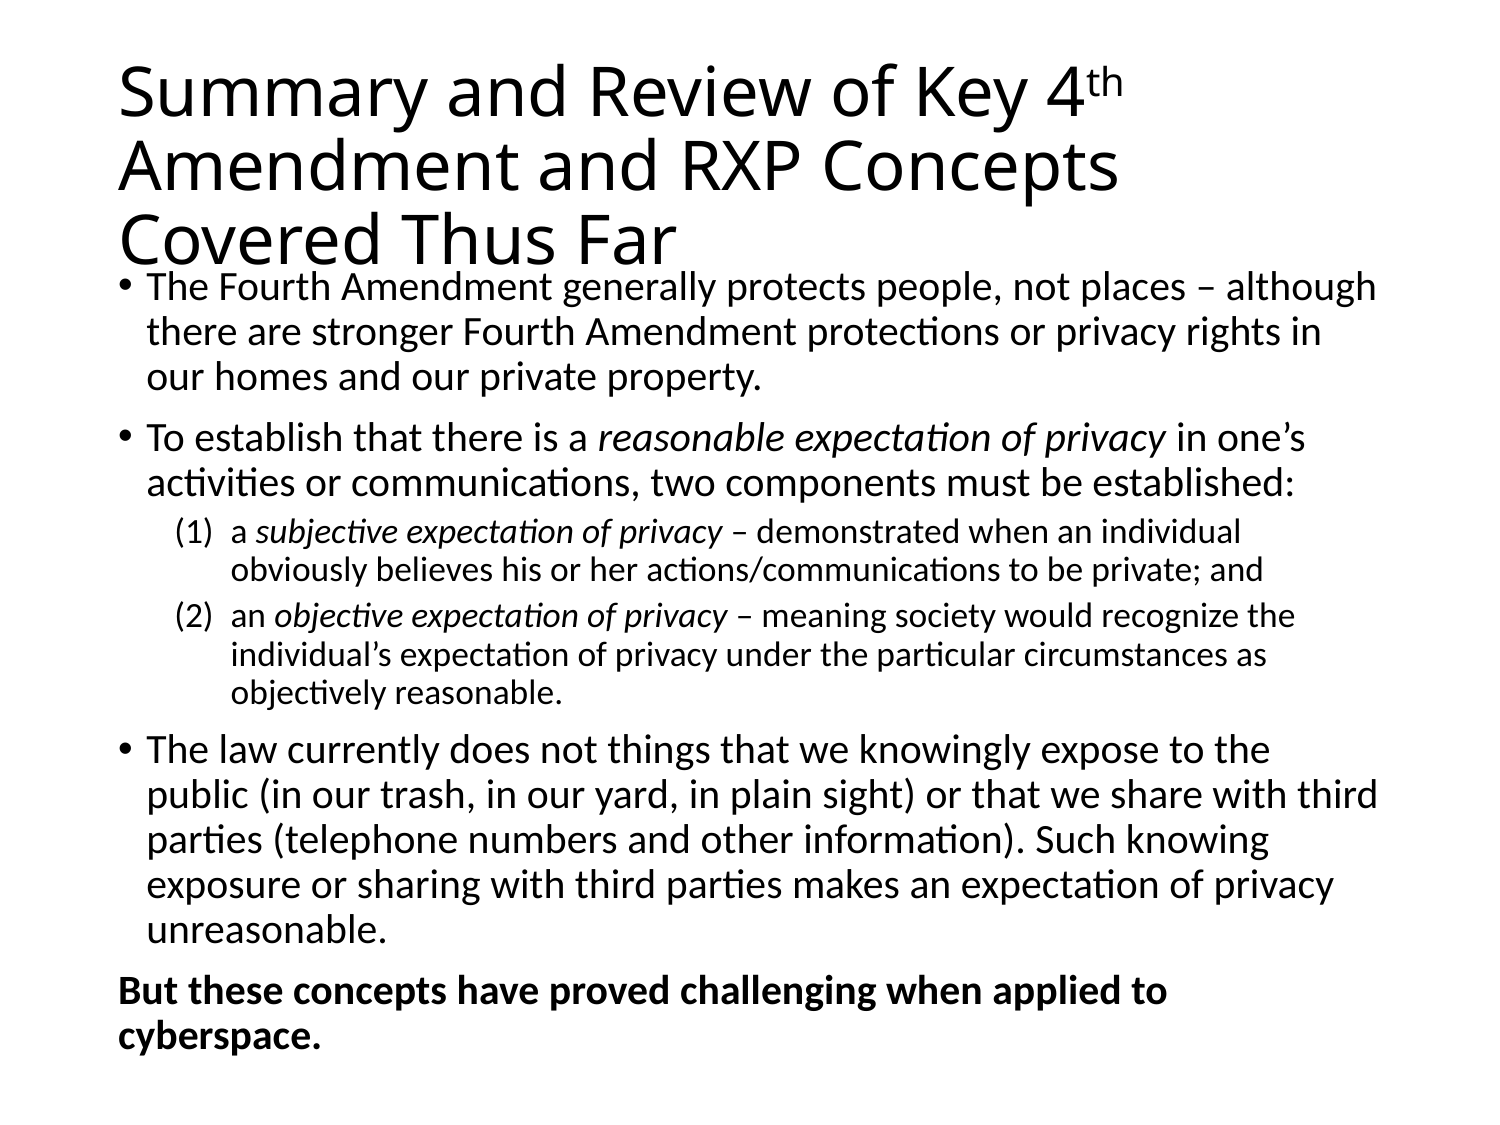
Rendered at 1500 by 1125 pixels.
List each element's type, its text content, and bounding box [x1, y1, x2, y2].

list The Fourth Amendment generally protects people, not places – although there are stronger Fourth Amendment protections or privacy rights in our homes and our private property. To establish that there is a reasonable expectation of privacy in one’s activities or communications, two components must be established: a subjective expectation of privacy – demonstrated when an individual obviously believes his or her actions/communications to be private; and an objective expectation of privacy – meaning society would recognize the individual’s expectation of privacy under the particular circumstances as objectively reasonable. The law currently does not things that we knowingly expose to the public (in our trash, in our yard, in plain sight) or that we share with third parties (telephone numbers and other information). Such knowing exposure or sharing with third parties makes an expectation of privacy unreasonable. But these concepts have proved challenging when applied to cyberspace. [102, 256, 1398, 1014]
title Summary and Review of Key 4th Amendment and RXP Concepts Covered Thus Far [102, 59, 1398, 256]
